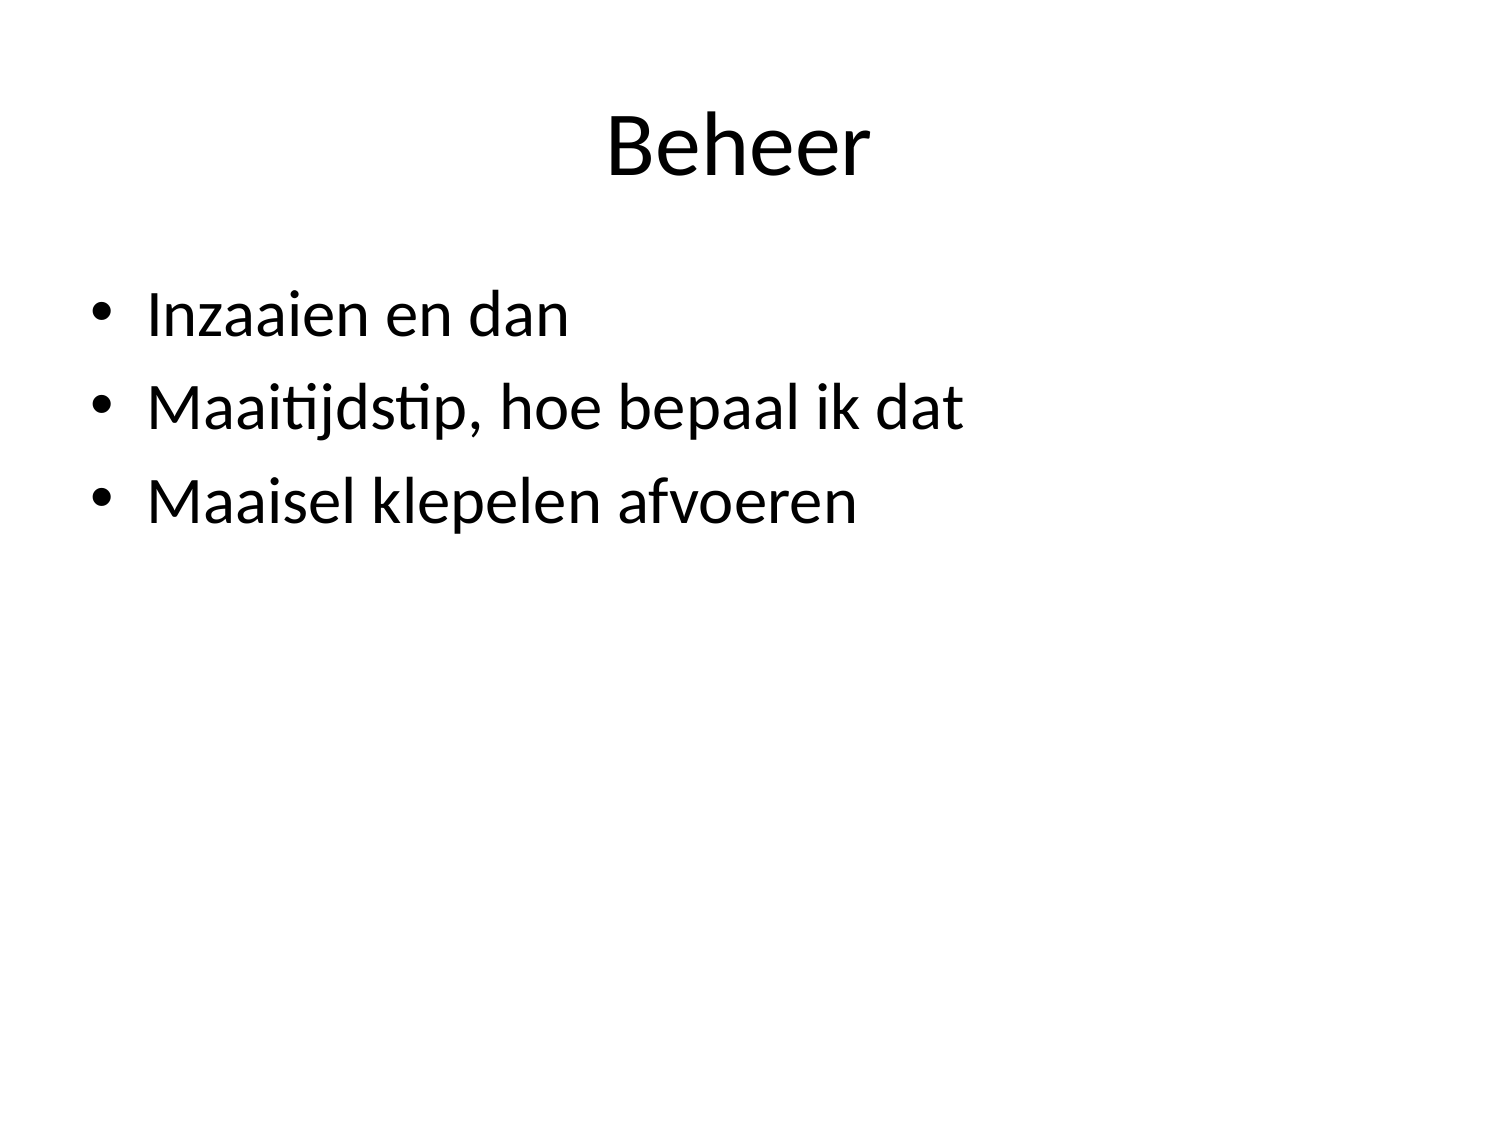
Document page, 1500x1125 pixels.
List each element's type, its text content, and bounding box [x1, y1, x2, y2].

title Beheer [75, 45, 1425, 233]
list Inzaaien en dan Maaitijdstip, hoe bepaal ik dat Maaisel klepelen afvoeren [75, 262, 1425, 1005]
